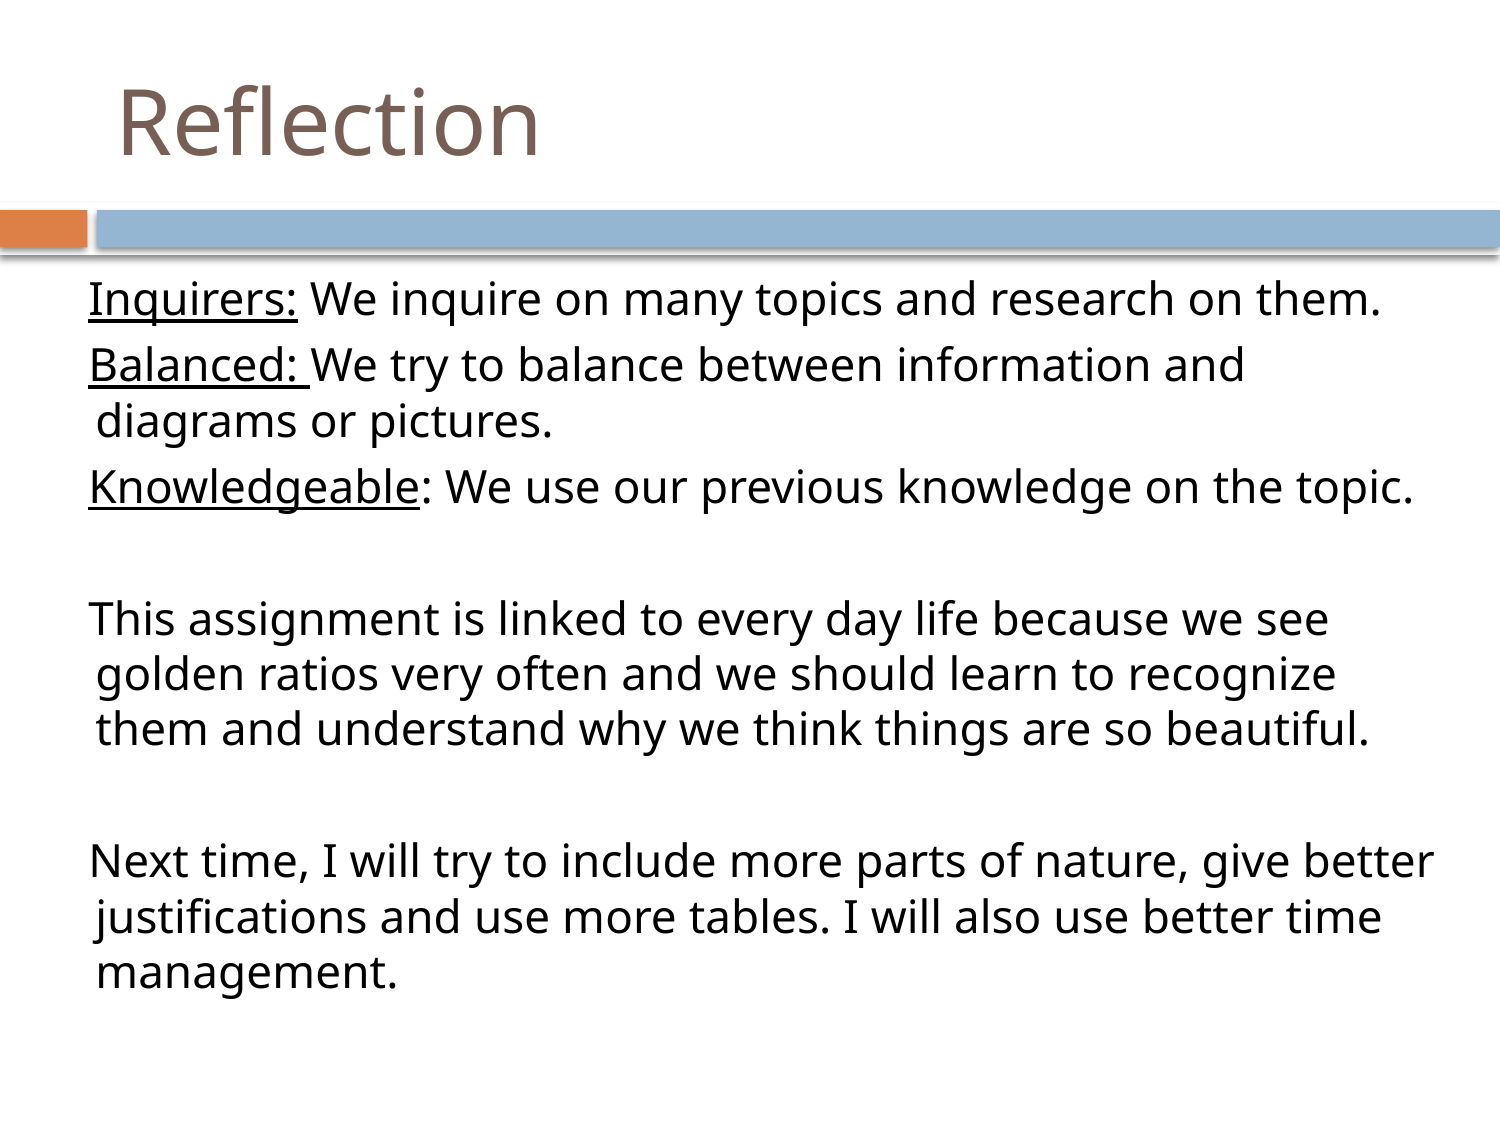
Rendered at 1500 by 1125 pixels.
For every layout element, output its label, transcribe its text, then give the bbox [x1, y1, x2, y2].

list Inquirers: We inquire on many topics and research on them. Balanced: We try to balance between information and diagrams or pictures. Knowledgeable: We use our previous knowledge on the topic. This assignment is linked to every day life because we see golden ratios very often and we should learn to recognize them and understand why we think things are so beautiful. Next time, I will try to include more parts of nature, give better justifications and use more tables. I will also use better time management. [37, 262, 1475, 1125]
title Reflection [100, 37, 1438, 200]
